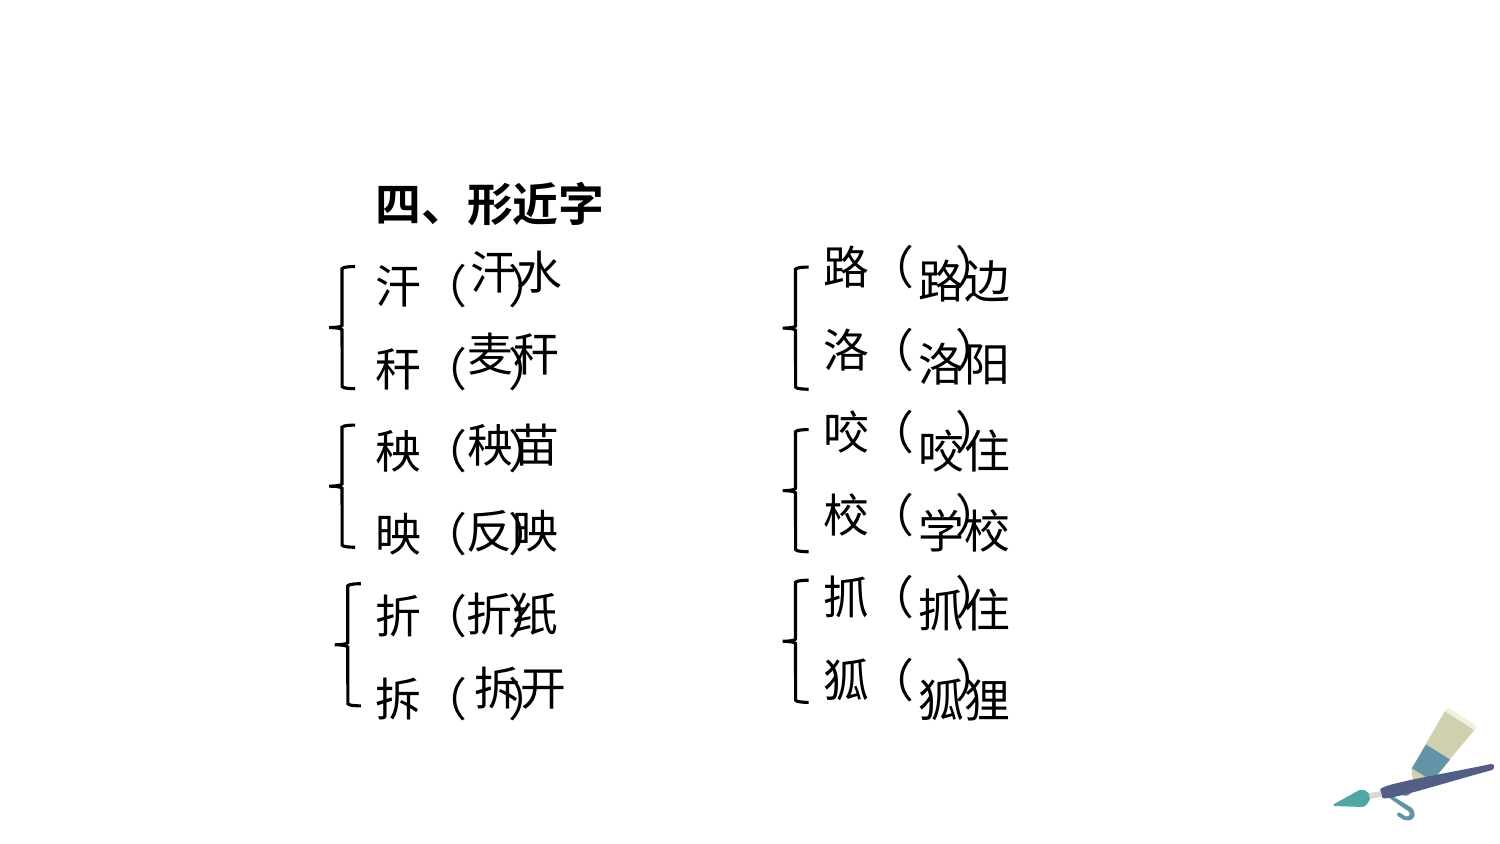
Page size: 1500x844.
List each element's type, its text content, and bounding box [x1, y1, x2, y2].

text_box 四、形近字 汗（ ） 秆（ ） 秧（ ） 映（ ） 折（ ） 拆（ ） [360, 140, 659, 733]
text_box 秧苗 [452, 408, 630, 479]
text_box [1358, 708, 1481, 844]
text_box 汗水 [455, 236, 632, 307]
text_box 咬住 [904, 415, 1081, 486]
text_box 拆开 [460, 651, 637, 722]
text_box [329, 424, 356, 548]
text_box 折纸 [451, 577, 629, 648]
text_box [782, 429, 809, 553]
text_box 抓住 [904, 574, 1081, 645]
text_box 麦秆 [452, 318, 630, 388]
text_box [334, 583, 361, 707]
text_box 洛阳 [904, 328, 1081, 399]
text_box 狐狸 [904, 663, 1081, 734]
text_box 反映 [451, 495, 629, 566]
text_box [782, 579, 809, 703]
text_box 路（ ） 洛（ ） 咬（ ） 校（ ） 抓（ ） 狐（ ） [808, 149, 1107, 714]
text_box 路边 [904, 245, 1081, 316]
text_box [329, 265, 356, 390]
text_box 学校 [904, 495, 1081, 566]
text_box [782, 266, 809, 390]
